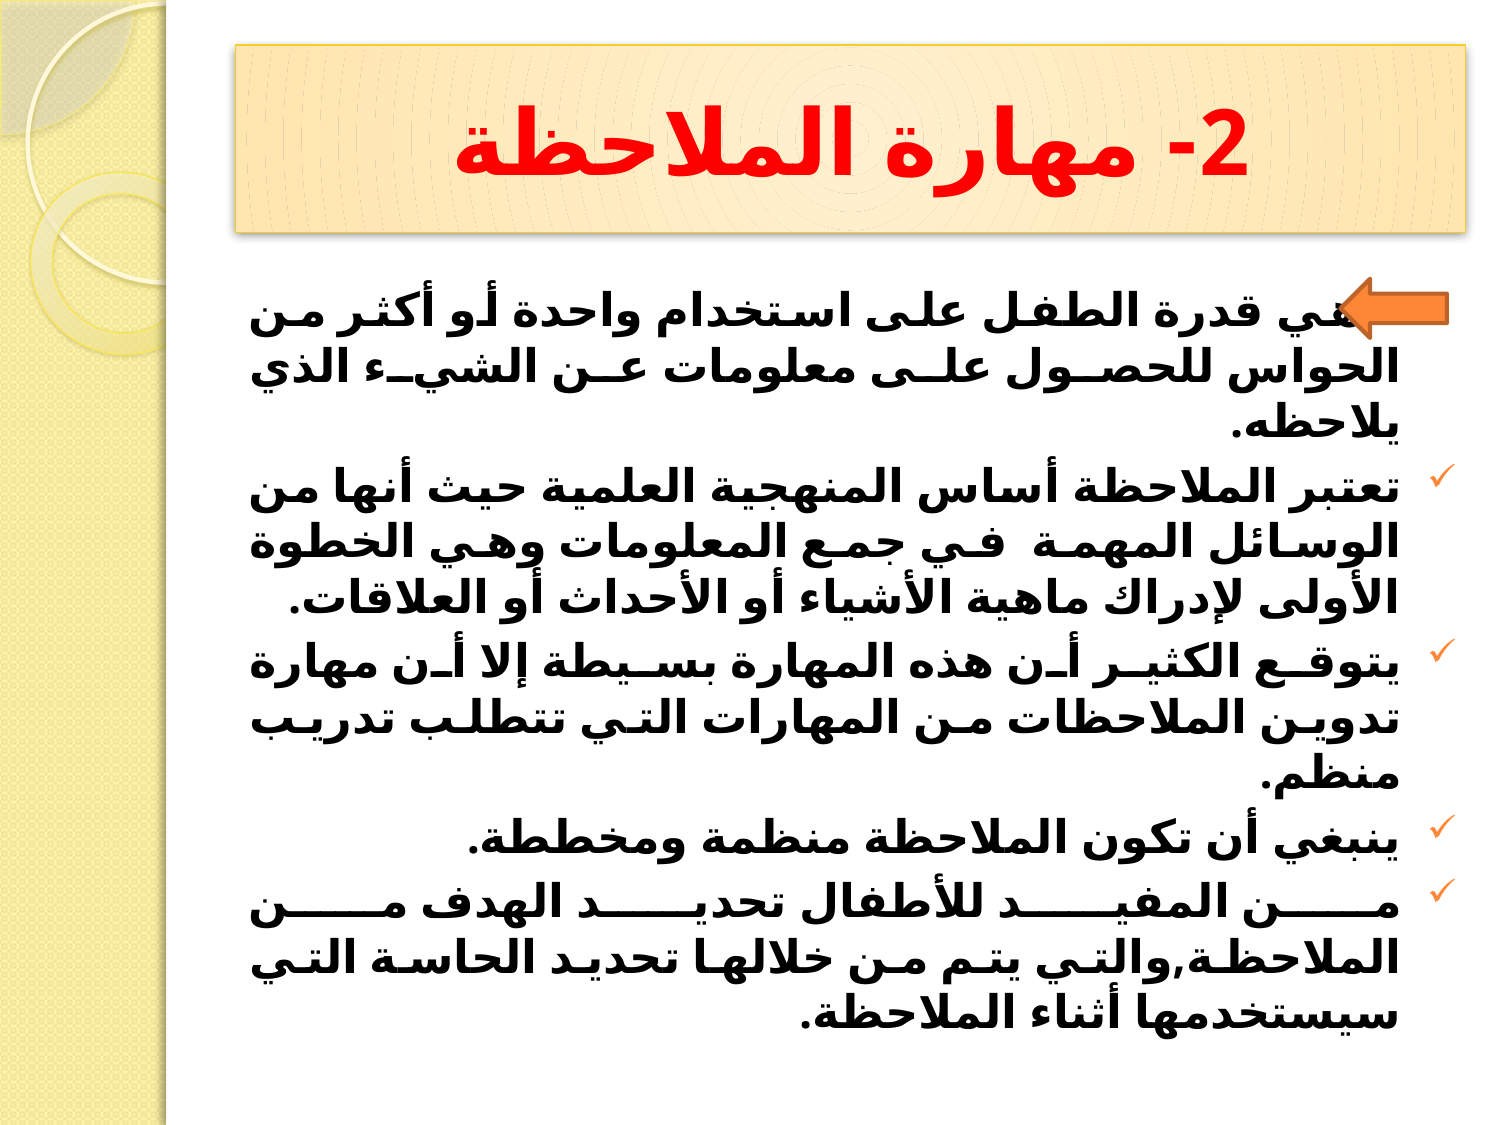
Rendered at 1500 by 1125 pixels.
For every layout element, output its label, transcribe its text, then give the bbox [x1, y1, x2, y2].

text_box [1338, 276, 1449, 340]
title 2- مهارة الملاحظة [235, 44, 1466, 233]
list هي قدرة الطفل على استخدام واحدة أو أكثر من الحواس للحصول على معلومات عن الشيء الذي يلاحظه. تعتبر الملاحظة أساس المنهجية العلمية حيث أنها من الوسائل المهمة في جمع المعلومات وهي الخطوة الأولى لإدراك ماهية الأشياء أو الأحداث أو العلاقات. يتوقع الكثير أن هذه المهارة بسيطة إلا أن مهارة تدوين الملاحظات من المهارات التي تتطلب تدريب منظم. ينبغي أن تكون الملاحظة منظمة ومخططة. من المفيد للأطفال تحديد الهدف من الملاحظة,والتي يتم من خلالها تحديد الحاسة التي سيستخدمها أثناء الملاحظة. [234, 269, 1465, 1057]
